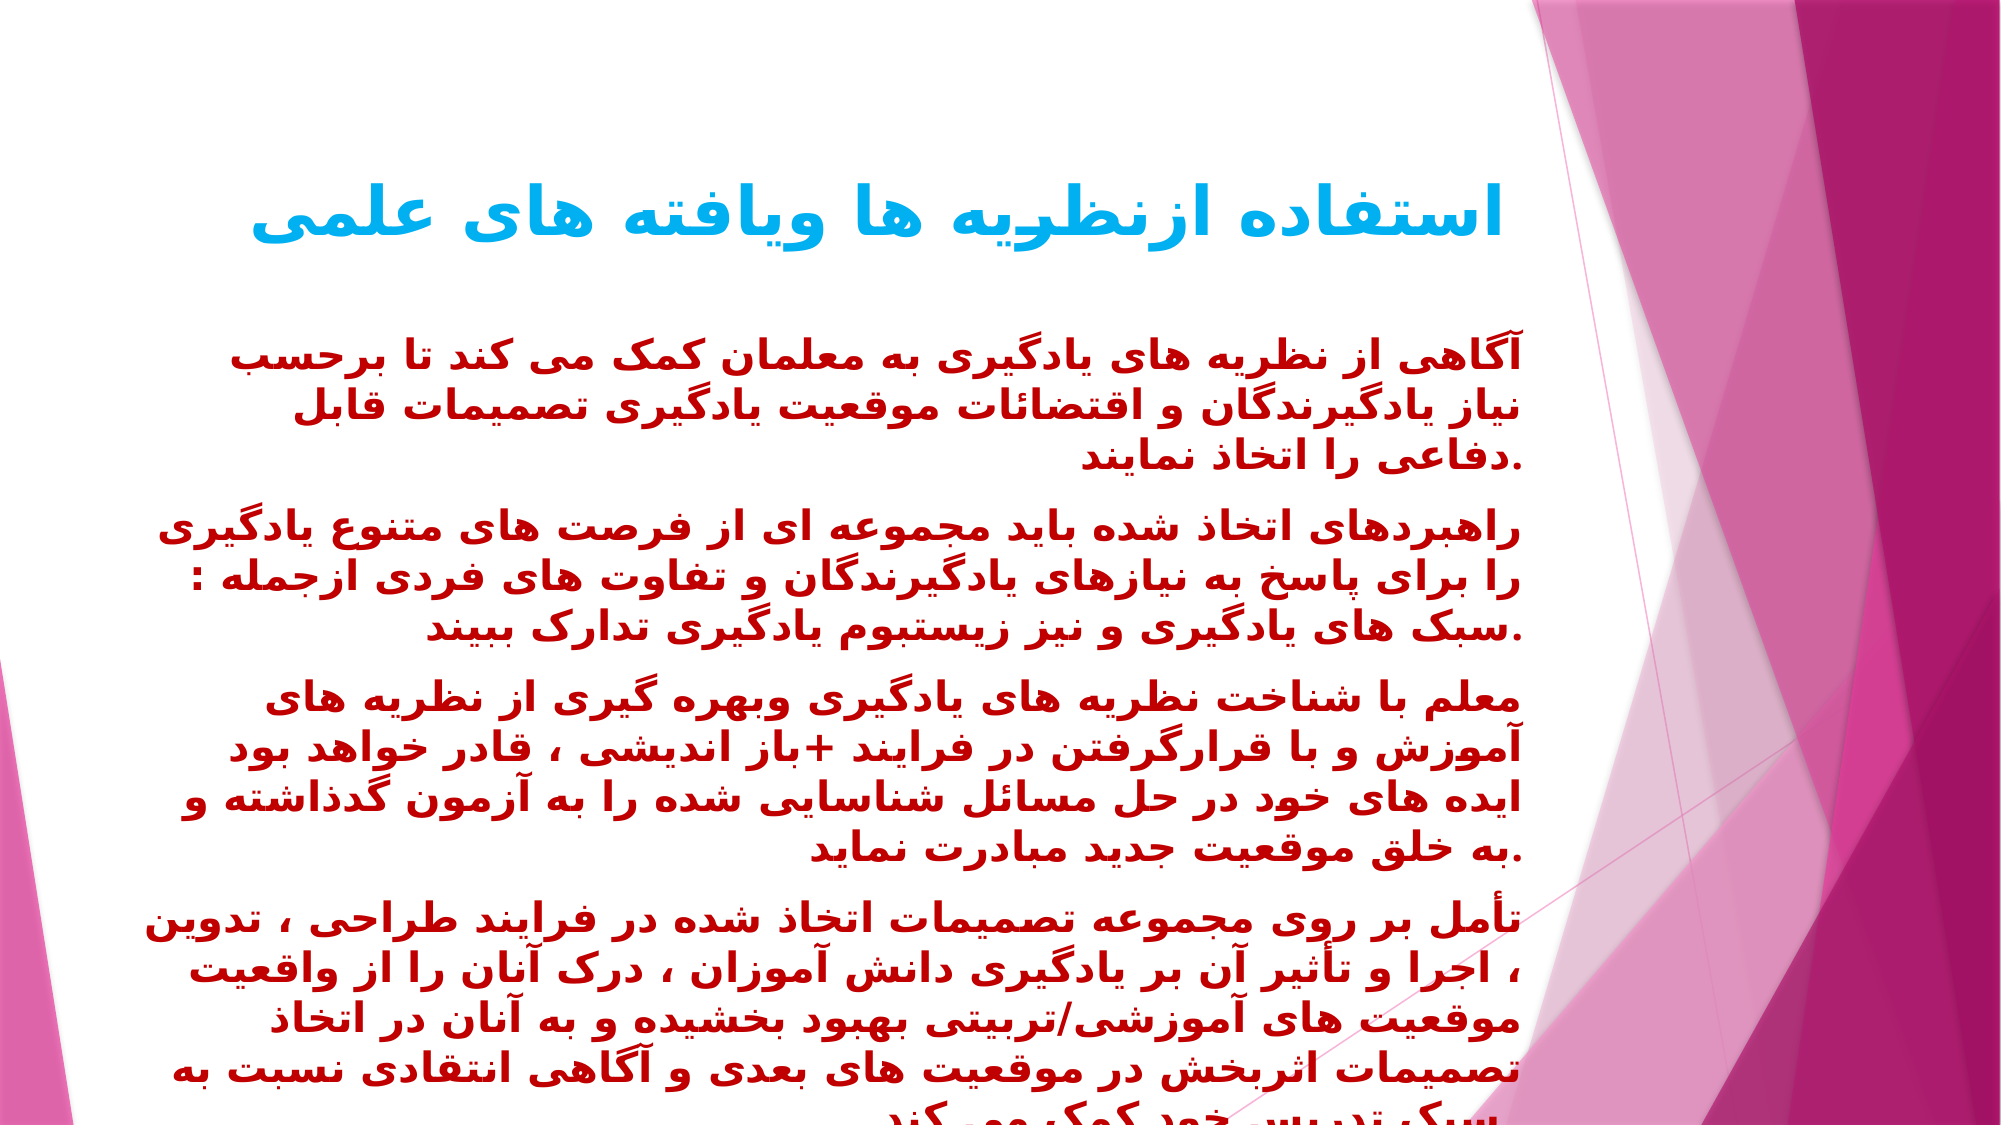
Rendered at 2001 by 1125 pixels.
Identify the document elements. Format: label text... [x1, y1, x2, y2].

title استفاده ازنظریه ها ویافته های علمی [111, 90, 1522, 257]
list آگاهی از نظریه های یادگیری به معلمان کمک می کند تا برحسب نیاز یادگیرندگان و اقتضائات موقعیت یادگیری تصمیمات قابل دفاعی را اتخاذ نمایند. راهبردهای اتخاذ شده باید مجموعه ای از فرصت های متنوع یادگیری را برای پاسخ به نیازهای یادگیرندگان و تفاوت های فردی ازجمله : سبک های یادگیری و نیز زیستبوم یادگیری تدارک ببیند. معلم با شناخت نظریه های یادگیری وبهره گیری از نظریه های آموزش و با قرارگرفتن در فرایند +باز اندیشی ، قادر خواهد بود ایده های خود در حل مسائل شناسایی شده را به آزمون گدذاشته و به خلق موقعیت جدید مبادرت نماید. تأمل بر روی مجموعه تصمیمات اتخاذ شده در فرایند طراحی ، تدوین ، اجرا و تأثیر آن بر یادگیری دانش آموزان ، درک آنان را از واقعیت موقعیت های آموزشی/تربیتی بهبود بخشیده و به آنان در اتخاذ تصمیمات اثربخش در موقعیت های بعدی و آگاهی انتقادی نسبت به سبک تدریس خود کمک می کند. [128, 320, 1539, 1004]
